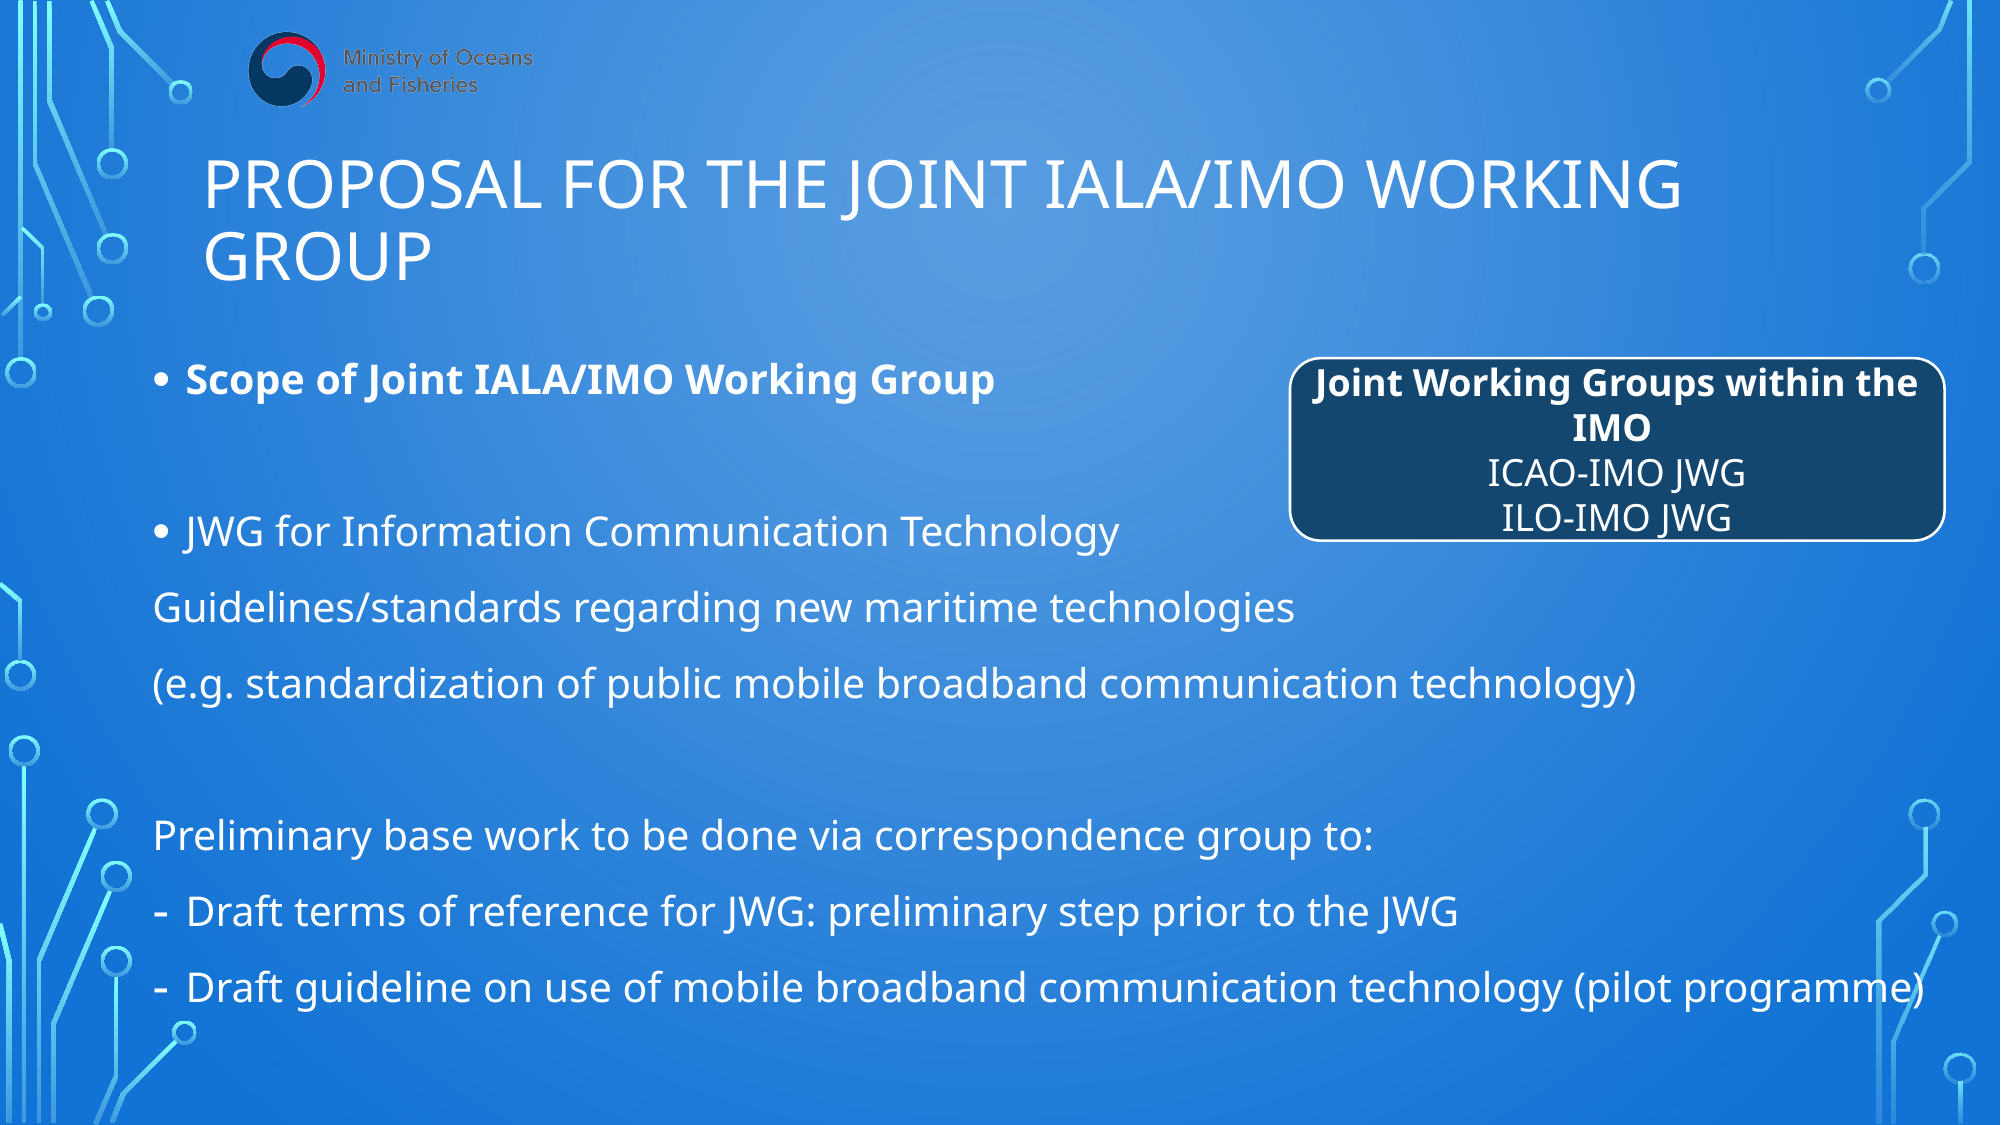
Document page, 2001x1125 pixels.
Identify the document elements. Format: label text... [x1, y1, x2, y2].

picture [214, 25, 580, 113]
title Proposal for the Joint IALA/IMO Working Group [187, 101, 1813, 344]
list Scope of Joint IALA/IMO Working Group JWG for Information Communication Technology Guidelines/standards regarding new maritime technologies (e.g. standardization of public mobile broadband communication technology) Preliminary base work to be done via correspondence group to: Draft terms of reference for JWG: preliminary step prior to the JWG Draft guideline on use of mobile broadband communication technology (pilot programme) [137, 336, 1945, 1051]
text_box Joint Working Groups within the IMO ICAO-IMO JWG ILO-IMO JWG [1288, 356, 1946, 542]
